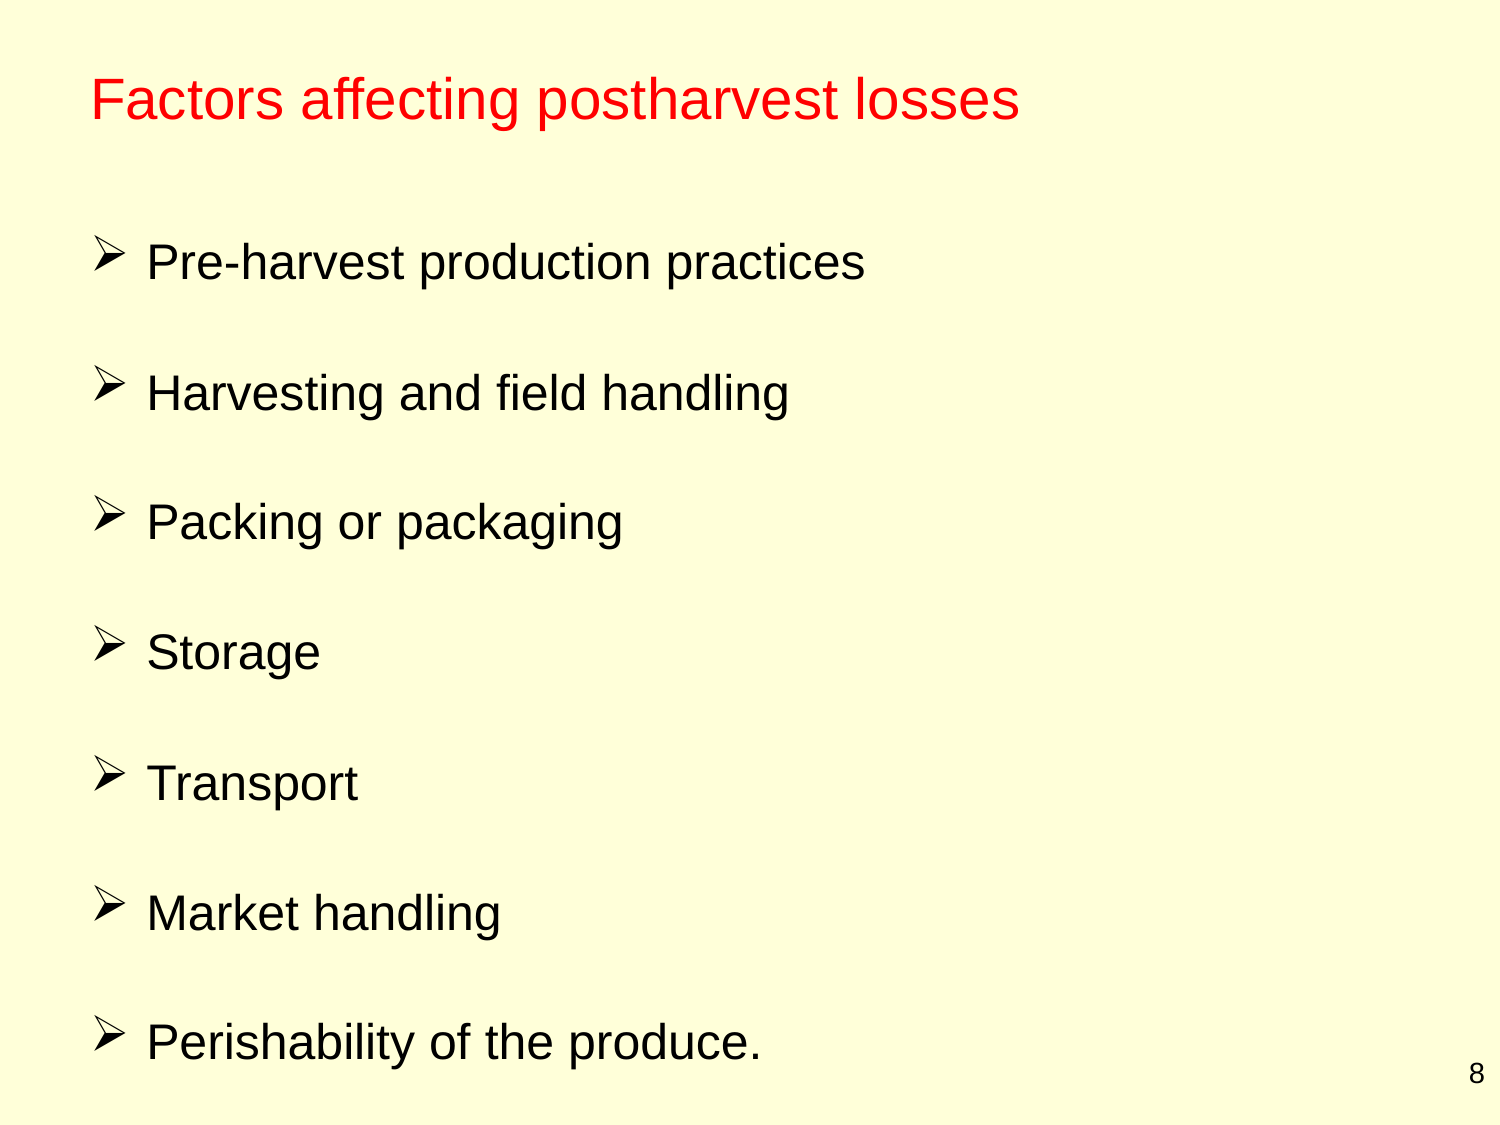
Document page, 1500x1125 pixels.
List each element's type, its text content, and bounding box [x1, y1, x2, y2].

title Factors affecting postharvest losses [75, 24, 1425, 162]
list Pre-harvest production practices Harvesting and field handling Packing or packaging Storage Transport Market handling Perishability of the produce. [75, 162, 1425, 1113]
slide_number 8 [1149, 1046, 1500, 1125]
